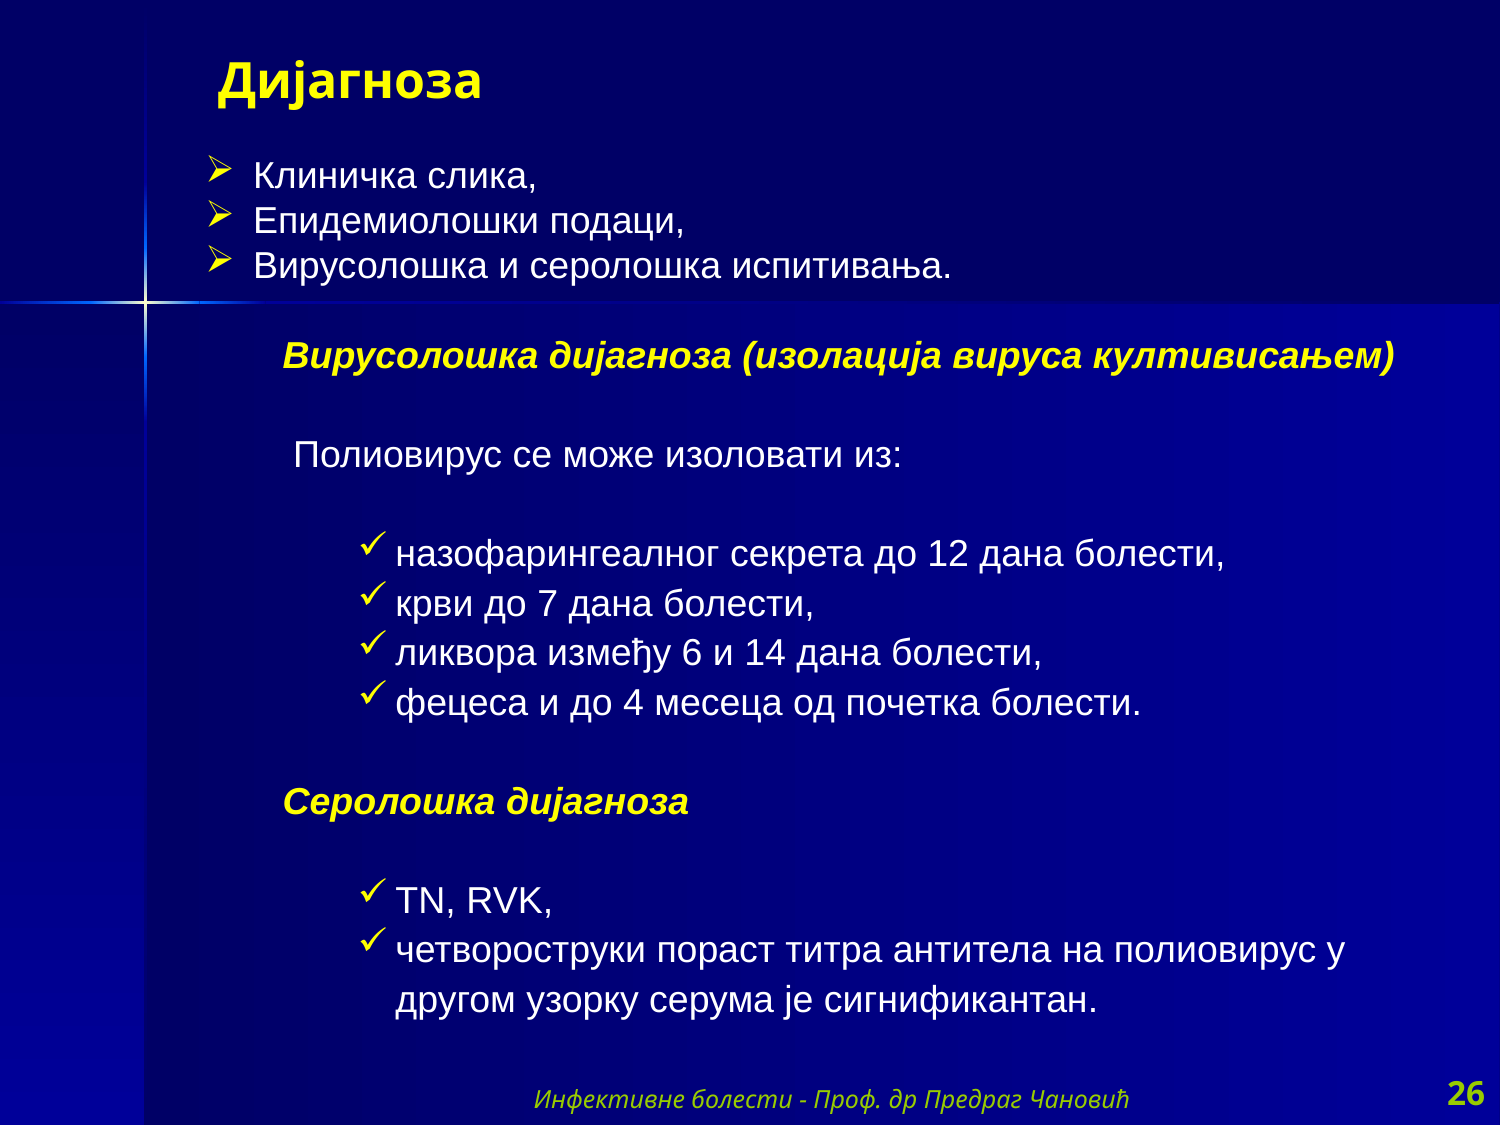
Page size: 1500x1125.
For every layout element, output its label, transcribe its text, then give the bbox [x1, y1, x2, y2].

slide_number 26 [1345, 1049, 1500, 1125]
footer Инфективне болести - Проф. др Предраг Чановић [430, 1049, 1235, 1125]
text_box Вирусолошка дијагноза (изолација вируса култивисањем) Полиовирус се може изоловати из: назофарингеалног секрета до 12 дана болести, крви до 7 дана болести, ликвора између 6 и 14 дана болести, фецеса и до 4 месеца од почетка болести. Серолошка дијагноза TN, RVK, четвороструки пораст титра антитела на полиовирус у другом узорку серума је сигнификантан. [267, 319, 1477, 1028]
text_box Клиничка слика, Епидемиолошки подаци, Вирусолошка и серолошка испитивања. [190, 143, 1025, 294]
text_box Дијагноза [203, 40, 506, 116]
